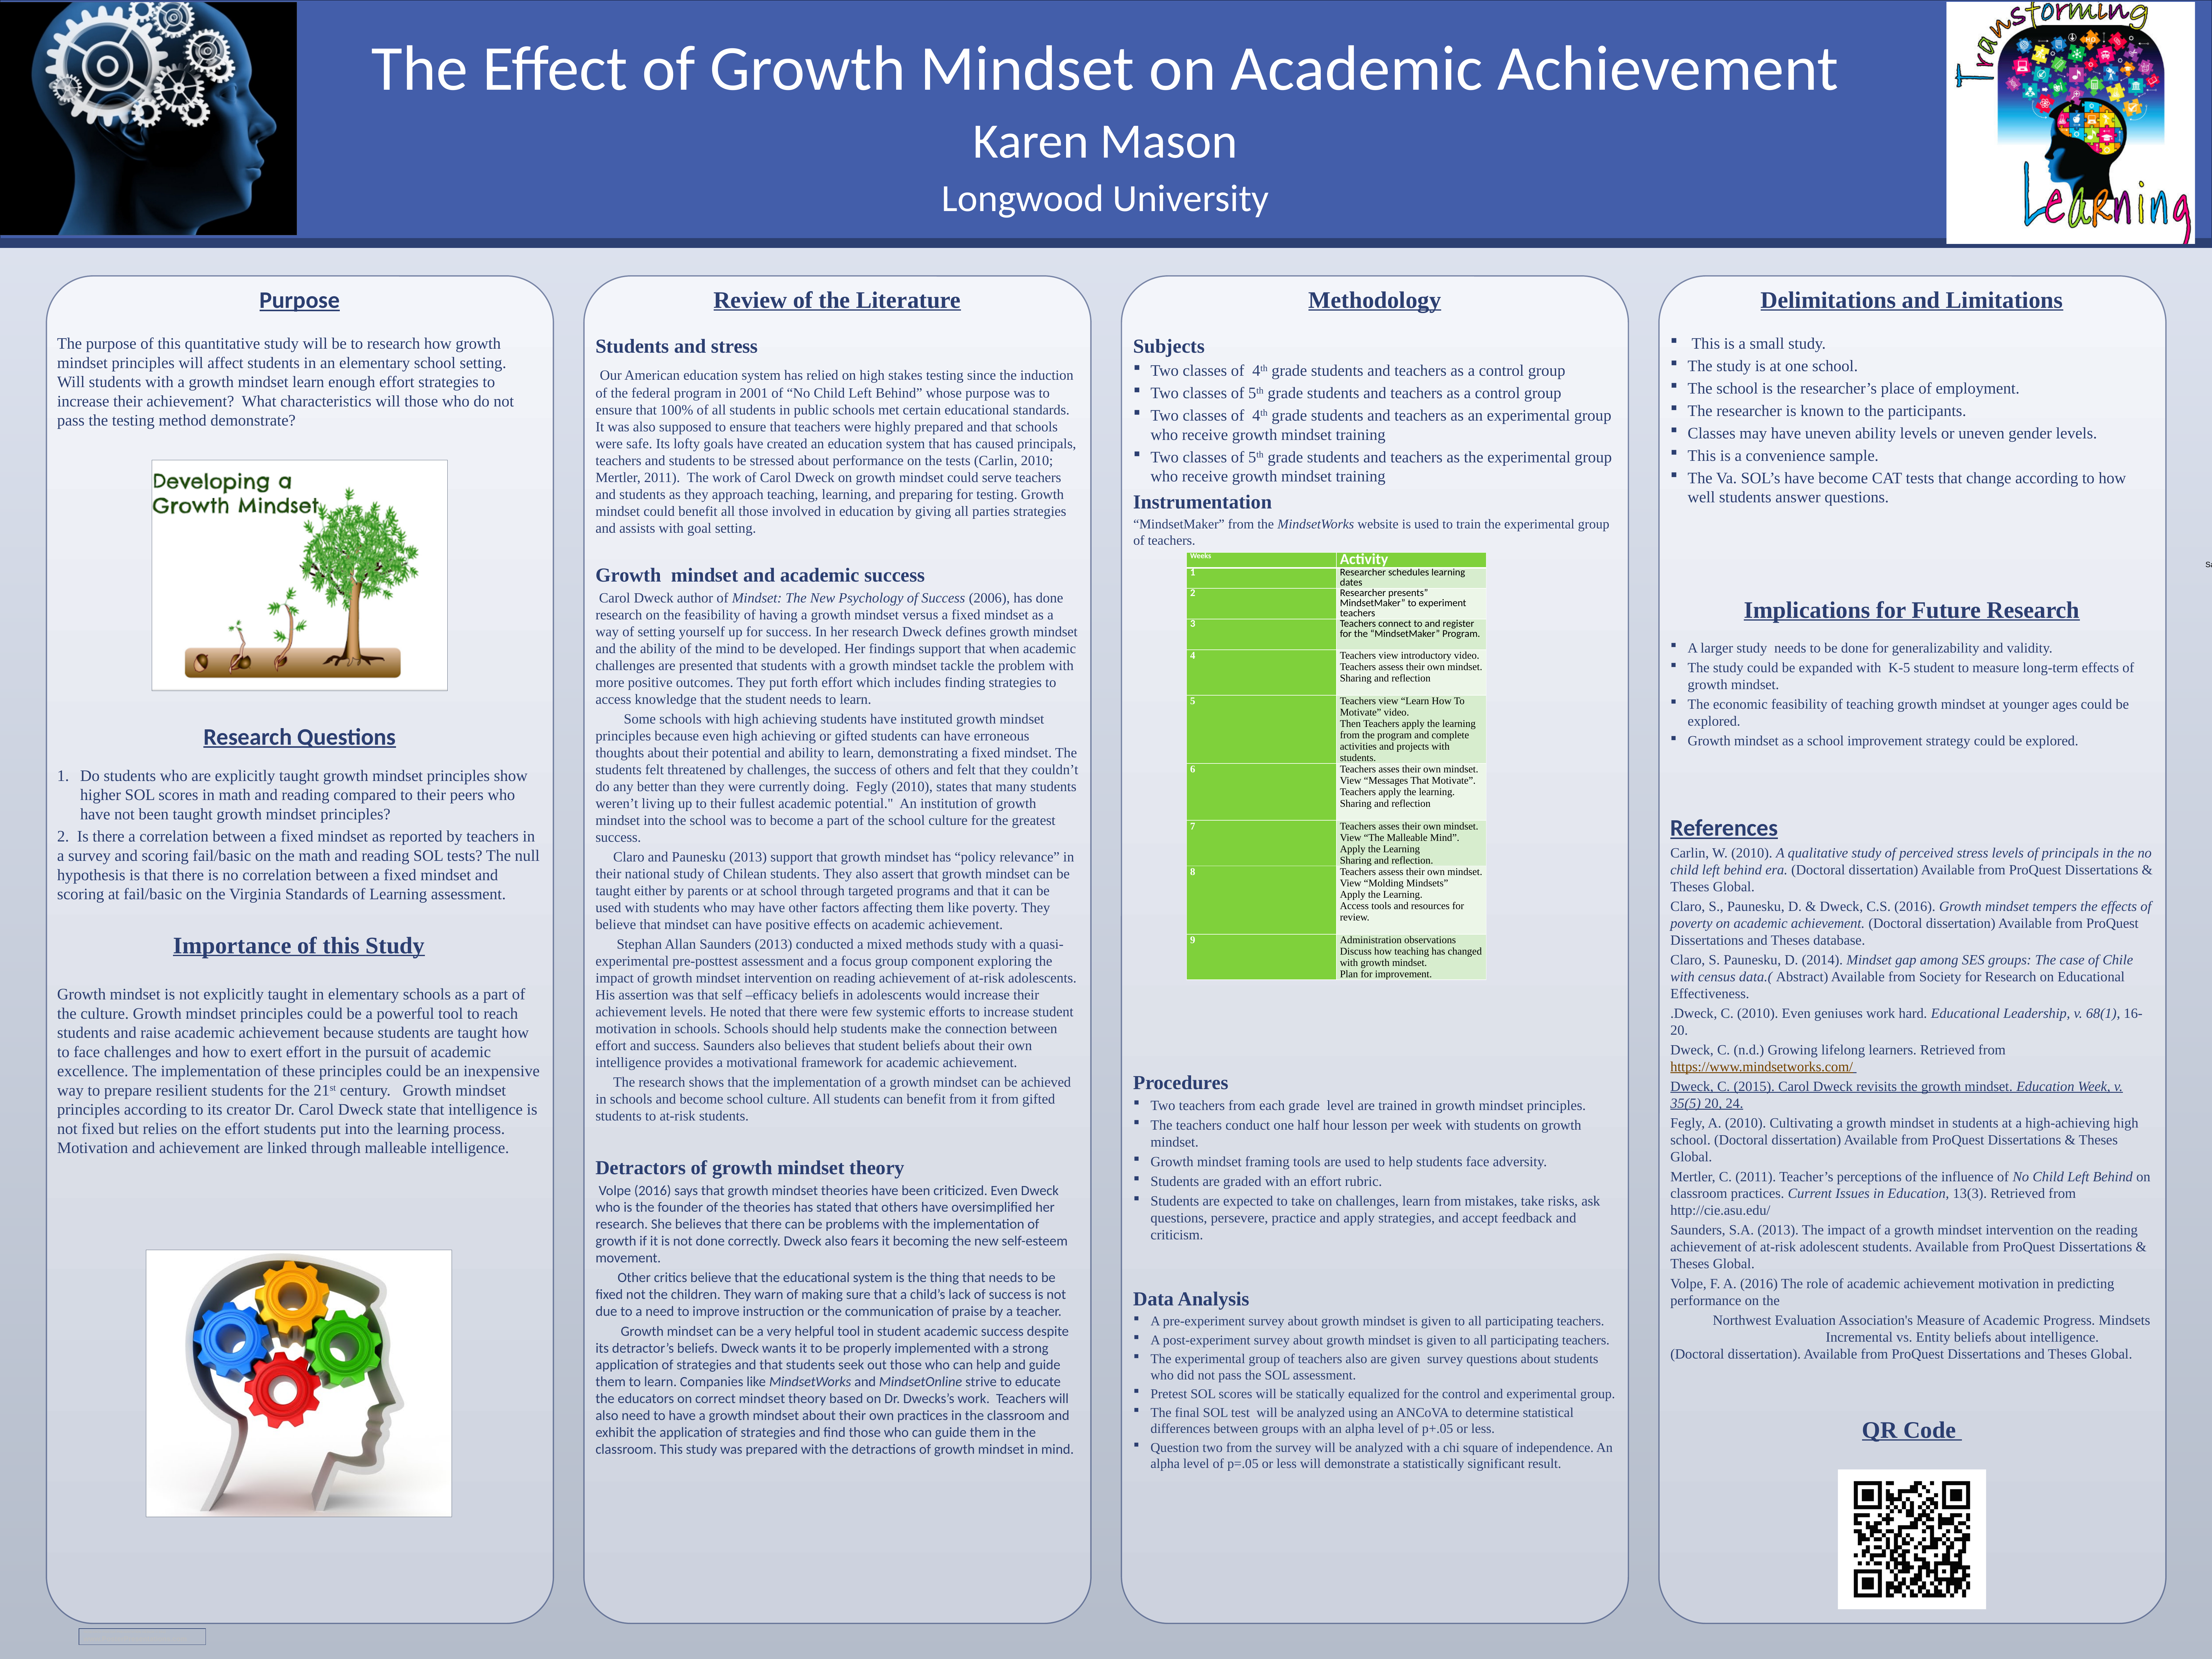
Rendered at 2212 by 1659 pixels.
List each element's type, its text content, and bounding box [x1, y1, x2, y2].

list The purpose of this quantitative study will be to research how growth mindset principles will affect students in an elementary school setting. Will students with a growth mindset learn enough effort strategies to increase their achievement? What characteristics will those who do not pass the testing method demonstrate? [45, 321, 553, 666]
table_header Weeks [1187, 553, 1336, 567]
list Methodology [1121, 280, 1628, 318]
table_cell Teachers view introductory video. Teachers assess their own mindset. Sharing and reflection [1337, 650, 1486, 695]
picture [146, 1249, 452, 1517]
table_cell Teachers assess their own mindset. View “Molding Mindsets” Apply the Learning. Access tools and resources for review. [1337, 866, 1486, 934]
picture [1837, 1469, 1986, 1609]
list This is a small study. The study is at one school. The school is the researcher’s place of employment. The researcher is known to the participants. Classes may have uneven ability levels or uneven gender levels. This is a convenience sample. The Va. SOL’s have become CAT tests that change according to how well students answer questions. [1659, 321, 2165, 587]
list Subjects Two classes of 4th grade students and teachers as a control group Two classes of 5th grade students and teachers as a control group Two classes of 4th grade students and teachers as an experimental group who receive growth mindset training Two classes of 5th grade students and teachers as the experimental group who receive growth mindset training Instrumentation “MindsetMaker” from the MindsetWorks website is used to train the experimental group of teachers. Procedures Two teachers from each grade level are trained in growth mindset principles. The teachers conduct one half hour lesson per week with students on growth mindset. Growth mindset framing tools are used to help students face adversity. Students are graded with an effort rubric. Students are expected to take on challenges, learn from mistakes, take risks, ask questions, persevere, practice and apply strategies, and accept feedback and criticism. Data Analysis A pre-experiment survey about growth mindset is given to all participating teachers. A post-experiment survey about growth mindset is given to all participating teachers. The experimental group of teachers also are given survey questions about students who did not pass the SOL assessment. Pretest SOL scores will be statically equalized for the control and experimental group. The final SOL test will be analyzed using an ANCoVA to determine statistical differences between groups with an alpha level of p+.05 or less. Question two from the survey will be analyzed with a chi square of independence. An alpha level of p=.05 or less will demonstrate a statistically significant result. [1122, 321, 1628, 1609]
list Delimitations and Limitations [1659, 280, 2165, 318]
list Karen Mason [299, 106, 1912, 171]
table_cell 4 [1187, 650, 1336, 695]
table_cell 7 [1187, 821, 1336, 866]
table_cell Teachers asses their own mindset. View “Messages That Motivate”. Teachers apply the learning. Sharing and reflection [1337, 764, 1486, 820]
table_cell 8 [1187, 866, 1336, 934]
table_cell Researcher schedules learning dates [1337, 569, 1486, 588]
table_cell 5 [1187, 696, 1336, 763]
table_cell Teachers connect to and register for the “MindsetMaker” Program. [1337, 619, 1486, 649]
list Longwood University [299, 171, 1912, 235]
list QR Code [1659, 1410, 2165, 1448]
picture [151, 460, 448, 691]
list Do students who are explicitly taught growth mindset principles show higher SOL scores in math and reading compared to their peers who have not been taught growth mindset principles? 2. Is there a correlation between a fixed mindset as reported by teachers in a survey and scoring fail/basic on the math and reading SOL tests? The null hypothesis is that there is no correlation between a fixed mindset and scoring at fail/basic on the Virginia Standards of Learning assessment. Importance of this Study Growth mindset is not explicitly taught in elementary schools as a part of the culture. Growth mindset principles could be a powerful tool to reach students and raise academic achievement because students are taught how to face challenges and how to exert effort in the pursuit of academic excellence. The implementation of these principles could be an inexpensive way to prepare resilient students for the 21st century. Growth mindset principles according to its creator Dr. Carol Dweck state that intelligence is not fixed but relies on the effort students put into the learning process. Motivation and achievement are linked through malleable intelligence. [45, 753, 553, 1354]
list Review of the Literature [584, 280, 1091, 318]
table_cell Administration observations Discuss how teaching has changed with growth mindset. Plan for improvement. [1337, 935, 1486, 979]
table_header Activity [1337, 553, 1486, 567]
list Implications for Future Research [1659, 589, 2165, 627]
table_cell 9 [1187, 935, 1336, 979]
table_cell Researcher presents” MindsetMaker” to experiment teachers [1337, 589, 1486, 619]
list Students and stress Our American education system has relied on high stakes testing since the induction of the federal program in 2001 of “No Child Left Behind” whose purpose was to ensure that 100% of all students in public schools met certain educational standards. It was also supposed to ensure that teachers were highly prepared and that schools were safe. Its lofty goals have created an education system that has caused principals, teachers and students to be stressed about performance on the tests (Carlin, 2010; Mertler, 2011). The work of Carol Dweck on growth mindset could serve teachers and students as they approach teaching, learning, and preparing for testing. Growth mindset could benefit all those involved in education by giving all parties strategies and assists with goal setting. Growth mindset and academic success Carol Dweck author of Mindset: The New Psychology of Success (2006), has done research on the feasibility of having a growth mindset versus a fixed mindset as a way of setting yourself up for success. In her research Dweck defines growth mindset and the ability of the mind to be developed. Her findings support that when academic challenges are presented that students with a growth mindset tackle the problem with more positive outcomes. They put forth effort which includes finding strategies to access knowledge that the student needs to learn. Some schools with high achieving students have instituted growth mindset principles because even high achieving or gifted students can have erroneous thoughts about their potential and ability to learn, demonstrating a fixed mindset. The students felt threatened by challenges, the success of others and felt that they couldn’t do any better than they were currently doing. Fegly (2010), states that many students weren’t living up to their fullest academic potential." An institution of growth mindset into the school was to become a part of the school culture for the greatest success. Claro and Paunesku (2013) support that growth mindset has “policy relevance” in their national study of Chilean students. They also assert that growth mindset can be taught either by parents or at school through targeted programs and that it can be used with students who may have other factors affecting them like poverty. They believe that mindset can have positive effects on academic achievement. Stephan Allan Saunders (2013) conducted a mixed methods study with a quasi-experimental pre-posttest assessment and a focus group component exploring the impact of growth mindset intervention on reading achievement of at-risk adolescents. His assertion was that self –efficacy beliefs in adolescents would increase their achievement levels. He noted that there were few systemic efforts to increase student motivation in schools. Schools should help students make the connection between effort and success. Saunders also believes that student beliefs about their own intelligence provides a motivational framework for academic achievement. The research shows that the implementation of a growth mindset can be achieved in schools and become school culture. All students can benefit from it from gifted students to at-risk students. Detractors of growth mindset theory Volpe (2016) says that growth mindset theories have been criticized. Even Dweck who is the founder of the theories has stated that others have oversimplified her research. She believes that there can be problems with the implementation of growth if it is not done correctly. Dweck also fears it becoming the new self-esteem movement. Other critics believe that the educational system is the thing that needs to be fixed not the children. They warn of making sure that a child’s lack of success is not due to a need to improve instruction or the communication of praise by a teacher. Growth mindset can be a very helpful tool in student academic success despite its detractor’s beliefs. Dweck wants it to be properly implemented with a strong application of strategies and that students seek out those who can help and guide them to learn. Companies like MindsetWorks and MindsetOnline strive to educate the educators on correct mindset theory based on Dr. Dwecks’s work. Teachers will also need to have a growth mindset about their own practices in the classroom and exhibit the application of strategies and find those who can guide them in the classroom. This study was prepared with the detractions of growth mindset in mind. [584, 321, 1091, 1538]
table_cell 1 [1187, 569, 1336, 588]
table_cell 6 [1187, 764, 1336, 820]
list Research Questions [46, 716, 553, 755]
list A larger study needs to be done for generalizability and validity. The study could be expanded with K-5 student to measure long-term effects of growth mindset. The economic feasibility of teaching growth mindset at younger ages could be explored. Growth mindset as a school improvement strategy could be explored. References Carlin, W. (2010). A qualitative study of perceived stress levels of principals in the no child left behind era. (Doctoral dissertation) Available from ProQuest Dissertations & Theses Global. Claro, S., Paunesku, D. & Dweck, C.S. (2016). Growth mindset tempers the effects of poverty on academic achievement. (Doctoral dissertation) Available from ProQuest Dissertations and Theses database. Claro, S. Paunesku, D. (2014). Mindset gap among SES groups: The case of Chile with census data.( Abstract) Available from Society for Research on Educational Effectiveness. .Dweck, C. (2010). Even geniuses work hard. Educational Leadership, v. 68(1), 16-20. Dweck, C. (n.d.) Growing lifelong learners. Retrieved from https://www.mindsetworks.com/ Dweck, C. (2015). Carol Dweck revisits the growth mindset. Education Week, v. 35(5) 20, 24. Fegly, A. (2010). Cultivating a growth mindset in students at a high-achieving high school. (Doctoral dissertation) Available from ProQuest Dissertations & Theses Global. Mertler, C. (2011). Teacher’s perceptions of the influence of No Child Left Behind on classroom practices. Current Issues in Education, 13(3). Retrieved from http://cie.asu.edu/ Saunders, S.A. (2013). The impact of a growth mindset intervention on the reading achievement of at-risk adolescent students. Available from ProQuest Dissertations & Theses Global. Volpe, F. A. (2016) The role of academic achievement motivation in predicting performance on the Northwest Evaluation Association's Measure of Academic Progress. Mindsets Incremental vs. Entity beliefs about intelligence. (Doctoral dissertation). Available from ProQuest Dissertations and Theses Global. [1659, 627, 2166, 1412]
picture [0, 2, 297, 235]
picture [1946, 2, 2195, 244]
table_cell Teachers view “Learn How To Motivate” video. Then Teachers apply the learning from the program and complete activities and projects with students. [1337, 696, 1486, 763]
table_cell 3 [1187, 619, 1336, 649]
list The Effect of Growth Mindset on Academic Achievement [299, 23, 1912, 106]
text_box Sample Teacher Implementation of “MindsetMaker” [2201, 557, 2212, 571]
list Purpose [46, 280, 553, 318]
table_cell Teachers asses their own mindset. View “The Malleable Mind”. Apply the Learning Sharing and reflection. [1337, 821, 1486, 866]
table_cell 2 [1187, 589, 1336, 619]
